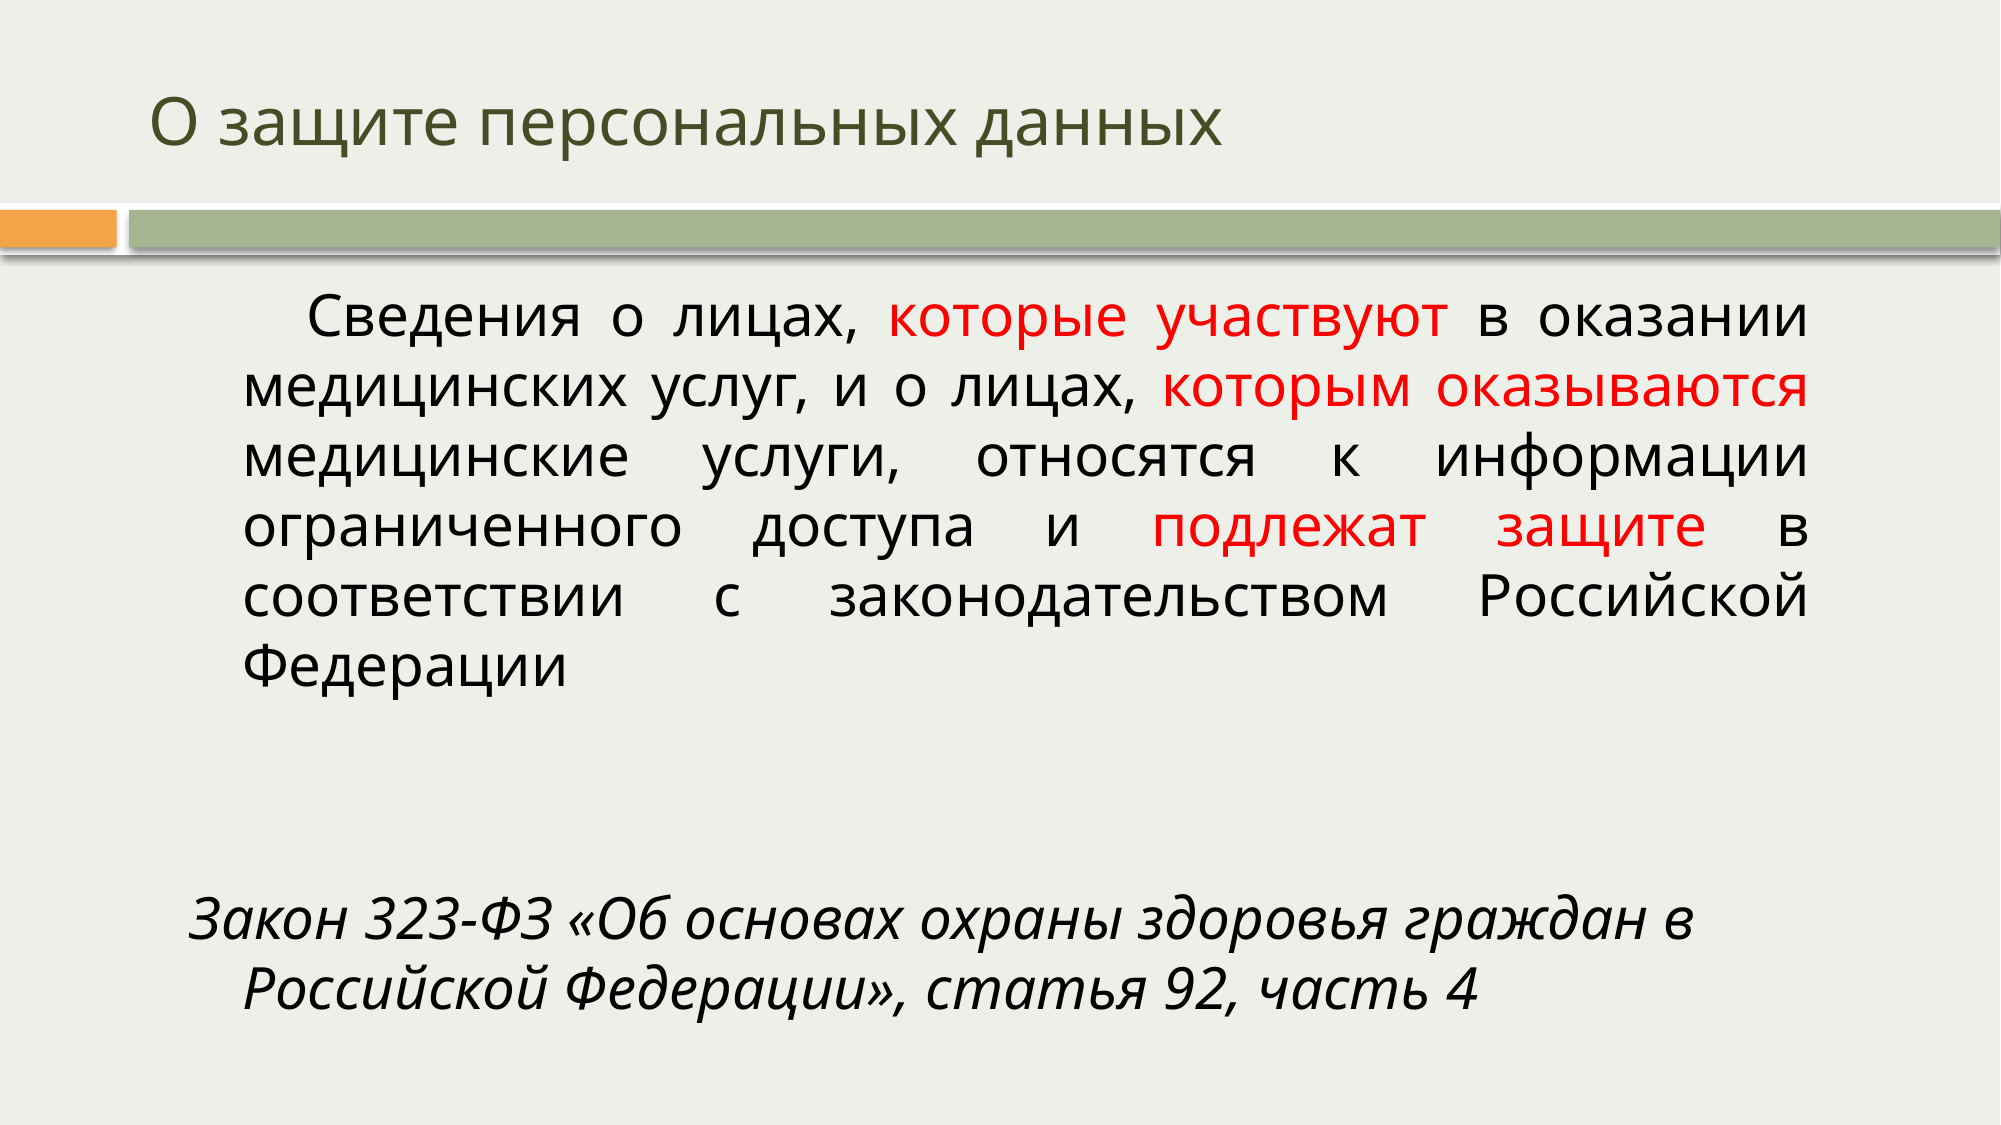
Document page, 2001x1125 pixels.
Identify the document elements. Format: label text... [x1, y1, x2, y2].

title О защите персональных данных [133, 37, 1918, 200]
list Сведения о лицах, которые участвуют в оказании медицинских услуг, и о лицах, которым оказываются медицинские услуги, относятся к информации ограниченного доступа и подлежат защите в соответствии с законодательством Российской Федерации Закон 323-ФЗ «Об основах охраны здоровья граждан в Российской Федерации», статья 92, часть 4 [174, 270, 1825, 1008]
